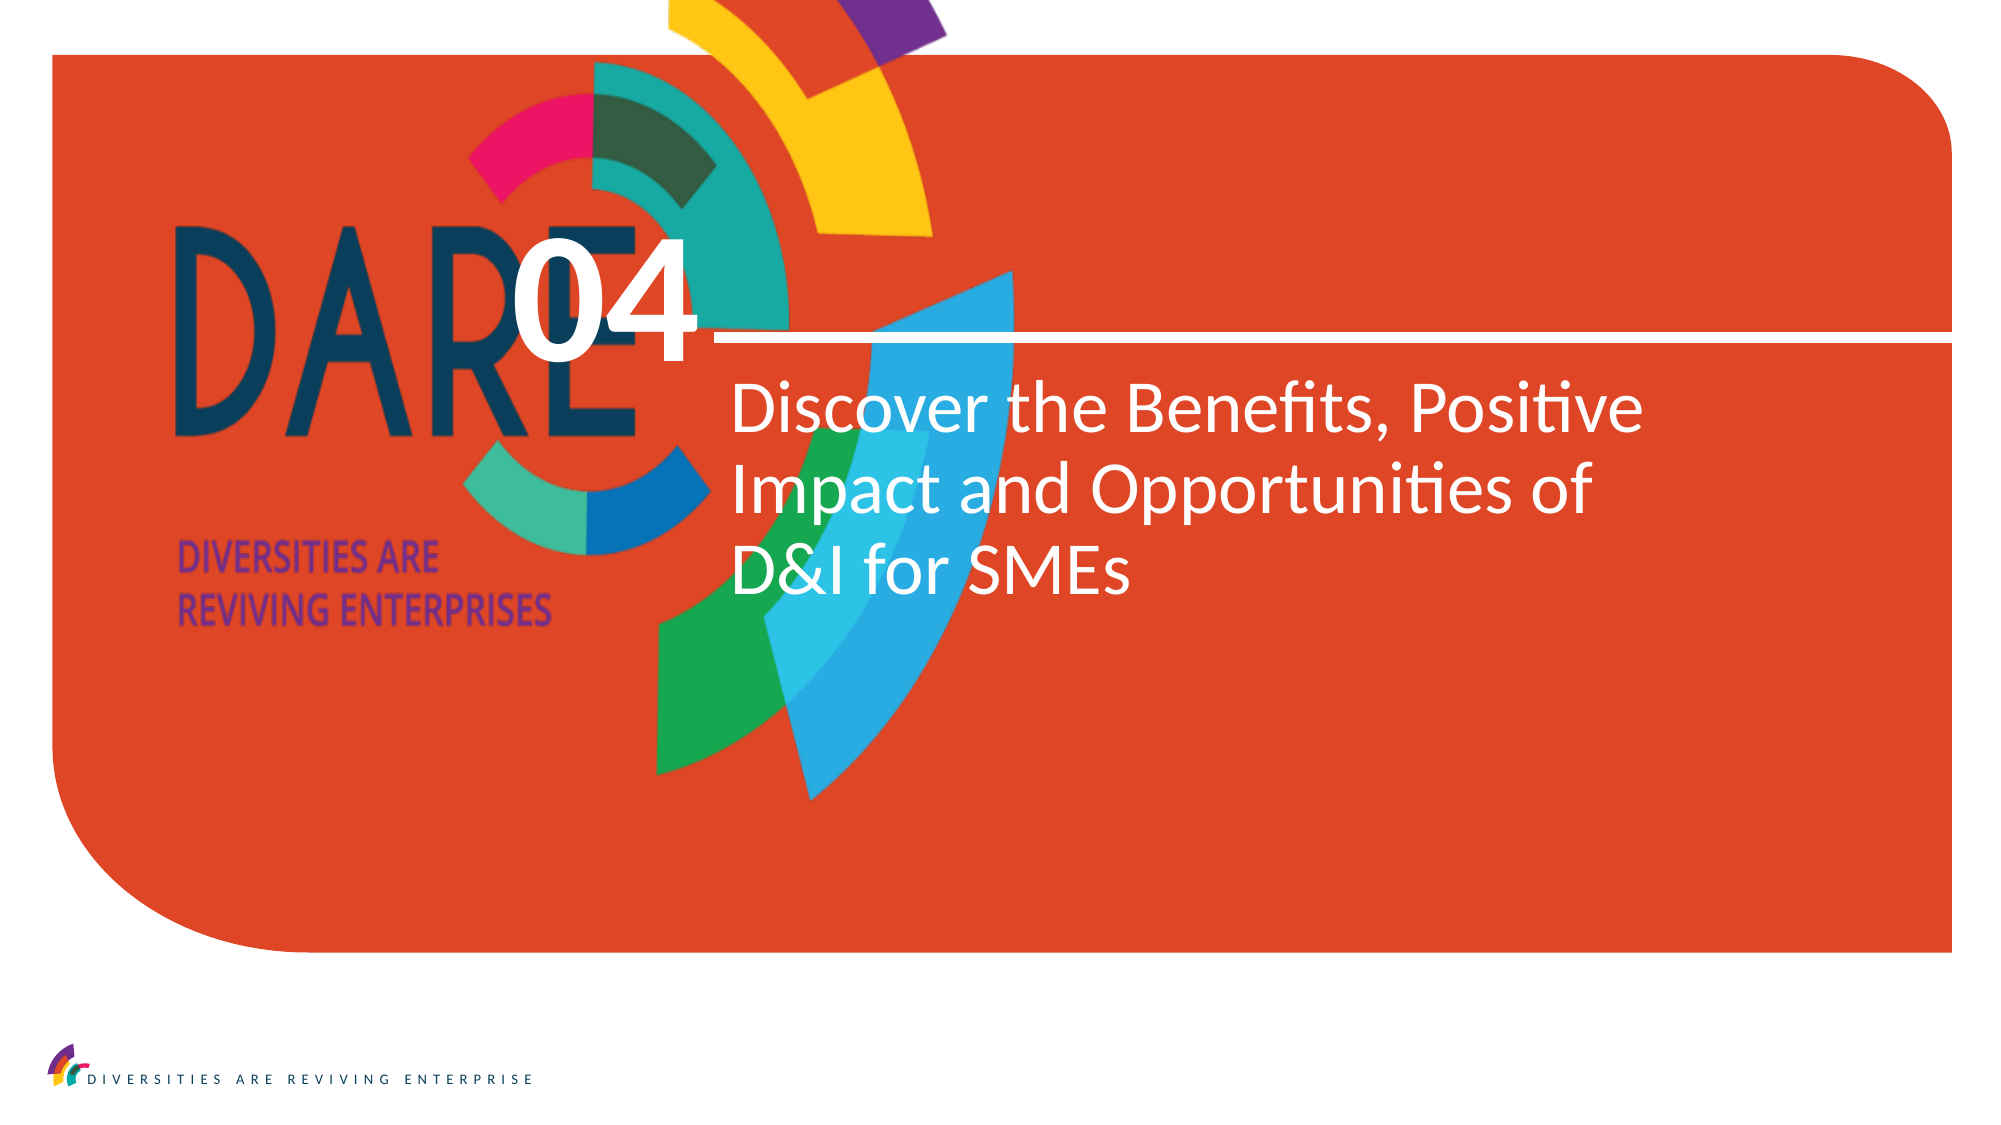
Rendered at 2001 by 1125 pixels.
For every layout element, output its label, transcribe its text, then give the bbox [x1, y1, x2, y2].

list Discover the Benefits, Positive Impact and Opportunities of D&I for SMEs [715, 360, 1699, 572]
list 04 [496, 191, 836, 288]
picture [24, 0, 1166, 987]
